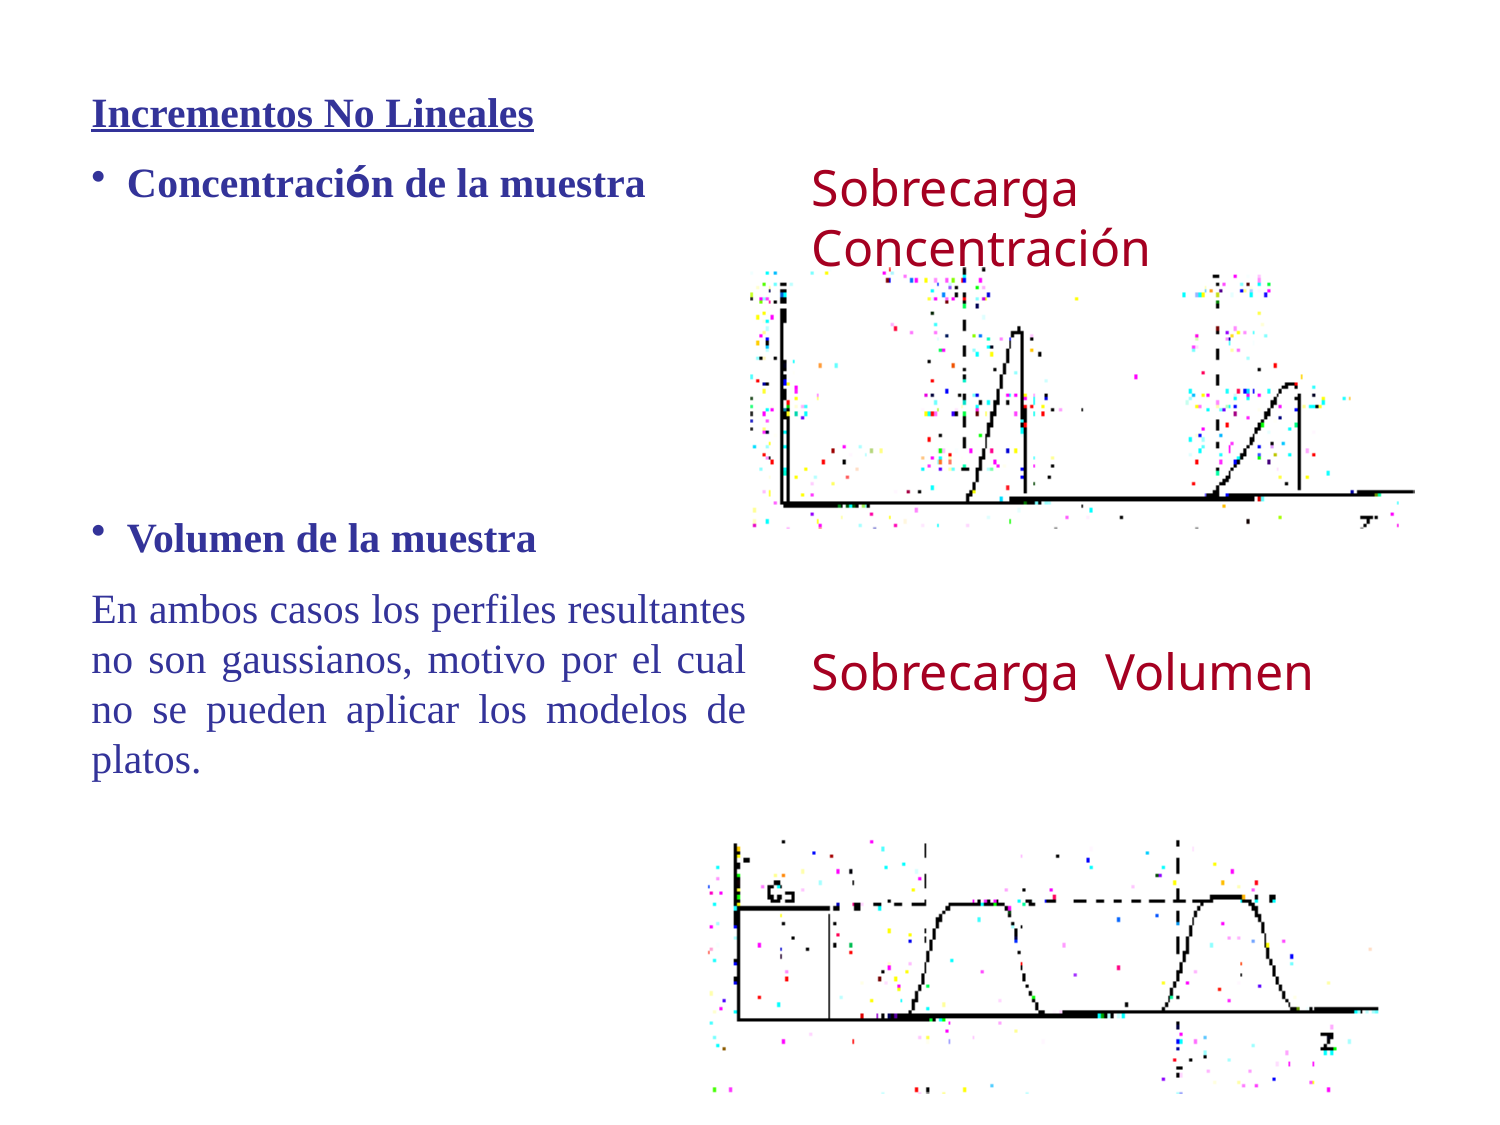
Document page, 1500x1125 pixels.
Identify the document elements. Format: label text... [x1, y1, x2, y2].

text_box Sobrecarga Volumen [797, 633, 1335, 708]
picture [702, 810, 1401, 1095]
text_box Incrementos No Lineales Concentración de la muestra Volumen de la muestra En ambos casos los perfiles resultantes no son gaussianos, motivo por el cual no se pueden aplicar los modelos de platos. [76, 78, 762, 789]
text_box Sobrecarga Concentración [797, 148, 1460, 284]
picture [749, 266, 1415, 529]
